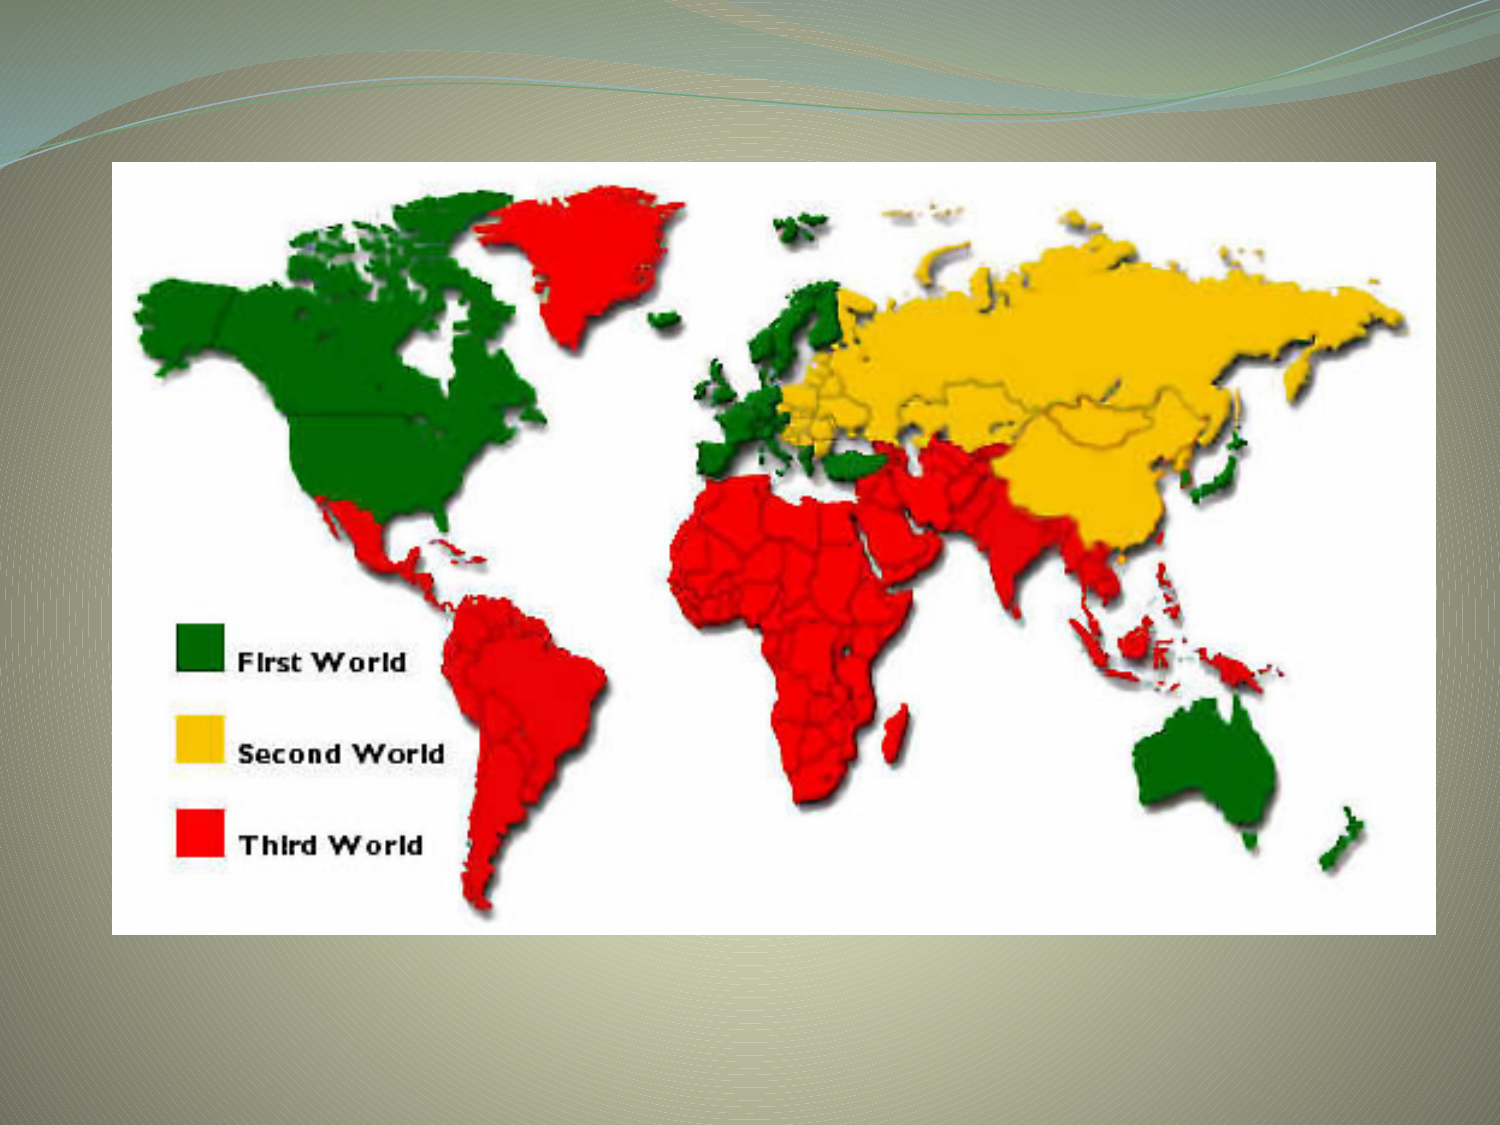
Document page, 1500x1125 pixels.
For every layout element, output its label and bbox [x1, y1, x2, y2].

picture [112, 162, 1436, 935]
